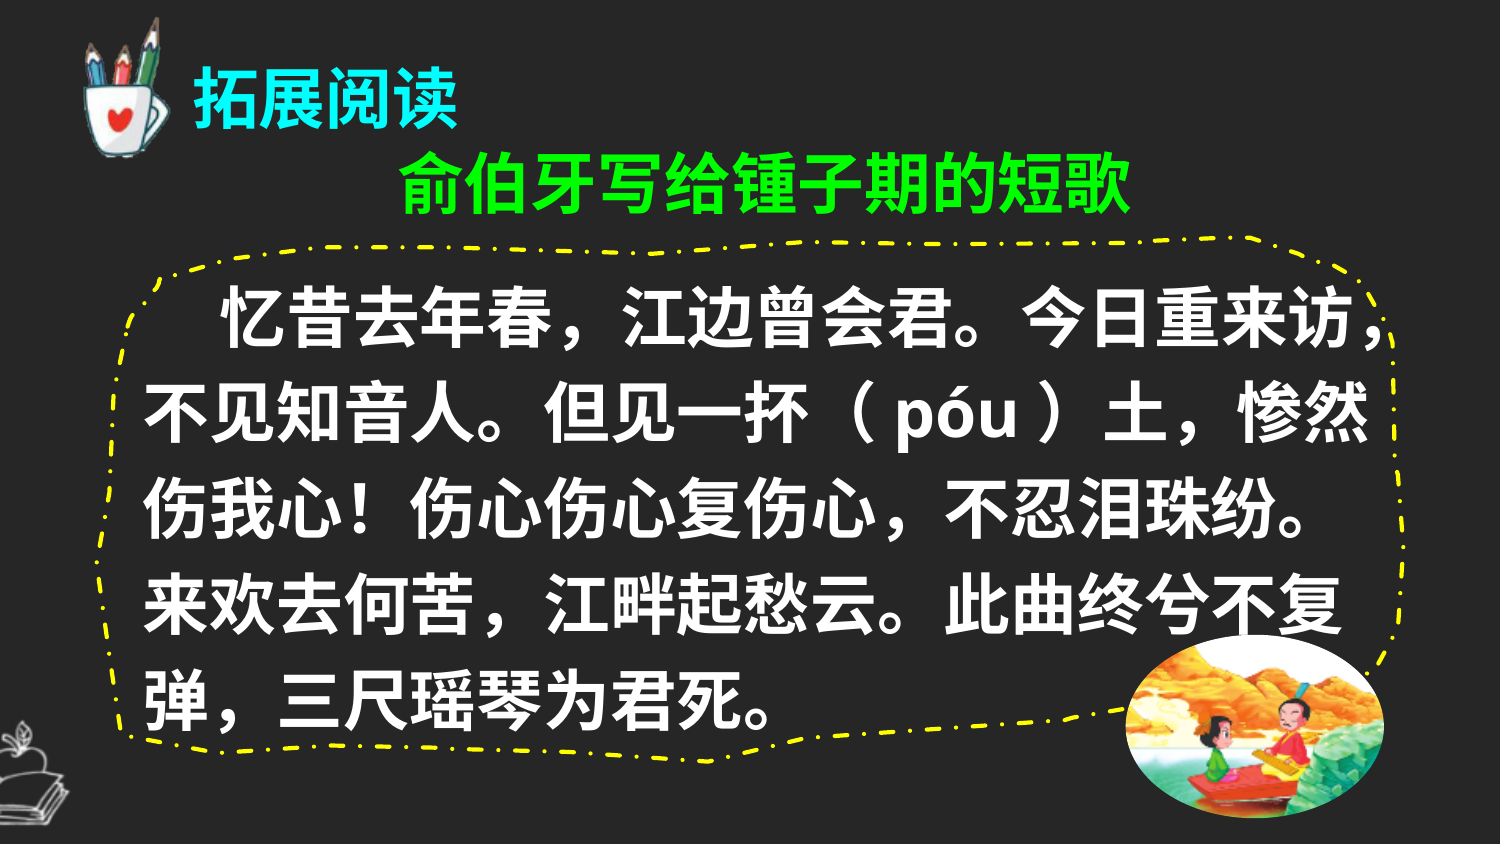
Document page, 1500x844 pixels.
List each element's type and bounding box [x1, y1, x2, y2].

text_box [96, 134, 1404, 819]
picture [0, 0, 1500, 844]
text_box [55, 11, 482, 167]
